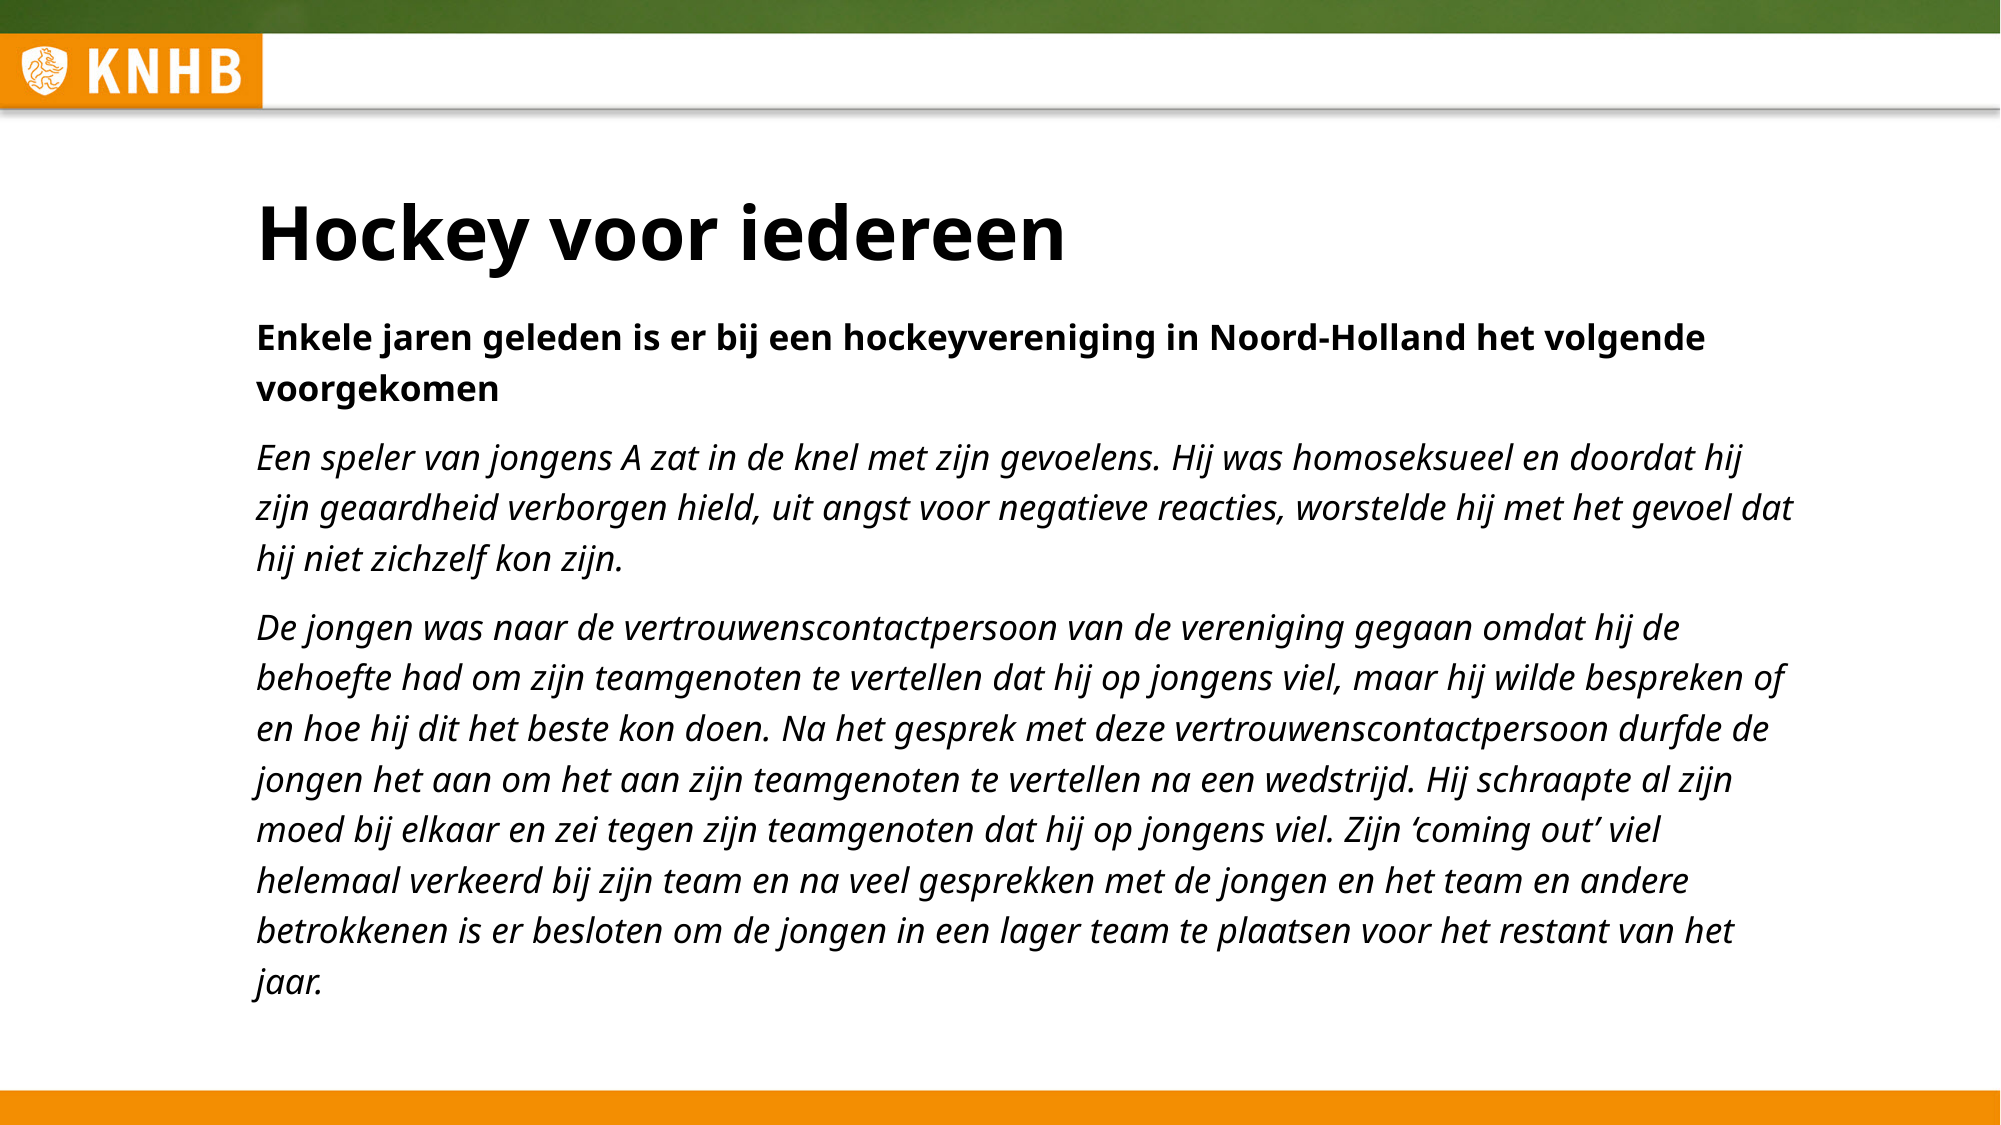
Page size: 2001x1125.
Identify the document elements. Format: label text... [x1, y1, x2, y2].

title Hockey voor iedereen [241, 172, 1817, 299]
picture [0, 0, 2001, 1125]
list Enkele jaren geleden is er bij een hockeyvereniging in Noord-Holland het volgende voorgekomen Een speler van jongens A zat in de knel met zijn gevoelens. Hij was homoseksueel en doordat hij zijn geaardheid verborgen hield, uit angst voor negatieve reacties, worstelde hij met het gevoel dat hij niet zichzelf kon zijn. De jongen was naar de vertrouwenscontactpersoon van de vereniging gegaan omdat hij de behoefte had om zijn teamgenoten te vertellen dat hij op jongens viel, maar hij wilde bespreken of en hoe hij dit het beste kon doen. Na het gesprek met deze vertrouwenscontactpersoon durfde de jongen het aan om het aan zijn teamgenoten te vertellen na een wedstrijd. Hij schraapte al zijn moed bij elkaar en zei tegen zijn teamgenoten dat hij op jongens viel. Zijn ‘coming out’ viel helemaal verkeerd bij zijn team en na veel gesprekken met de jongen en het team en andere betrokkenen is er besloten om de jongen in een lager team te plaatsen voor het restant van het jaar. [241, 299, 1817, 1014]
